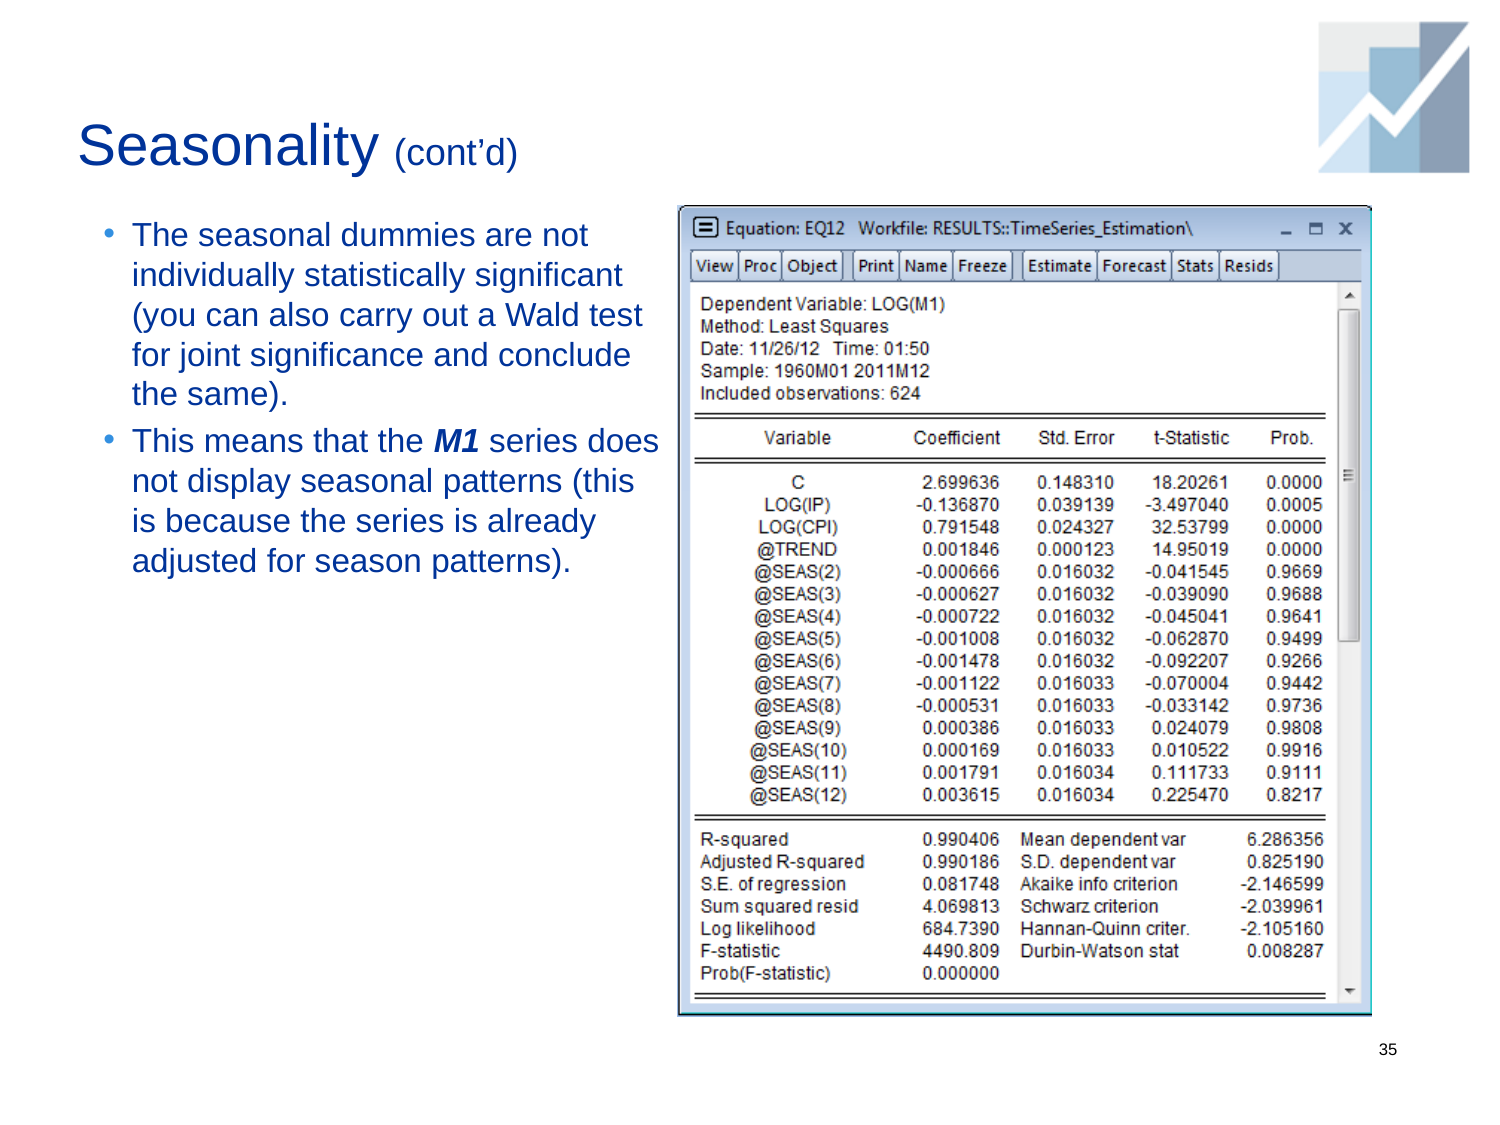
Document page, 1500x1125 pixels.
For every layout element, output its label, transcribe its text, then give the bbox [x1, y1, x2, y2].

picture [676, 205, 1372, 1018]
title Seasonality (cont’d) [62, 0, 1297, 185]
slide_number 35 [1262, 1015, 1413, 1067]
text_box The seasonal dummies are not individually statistically significant (you can also carry out a Wald test for joint significance and conclude the same). This means that the M1 series does not display seasonal patterns (this is because the series is already adjusted for season patterns). [88, 205, 674, 683]
picture [1300, 11, 1479, 181]
